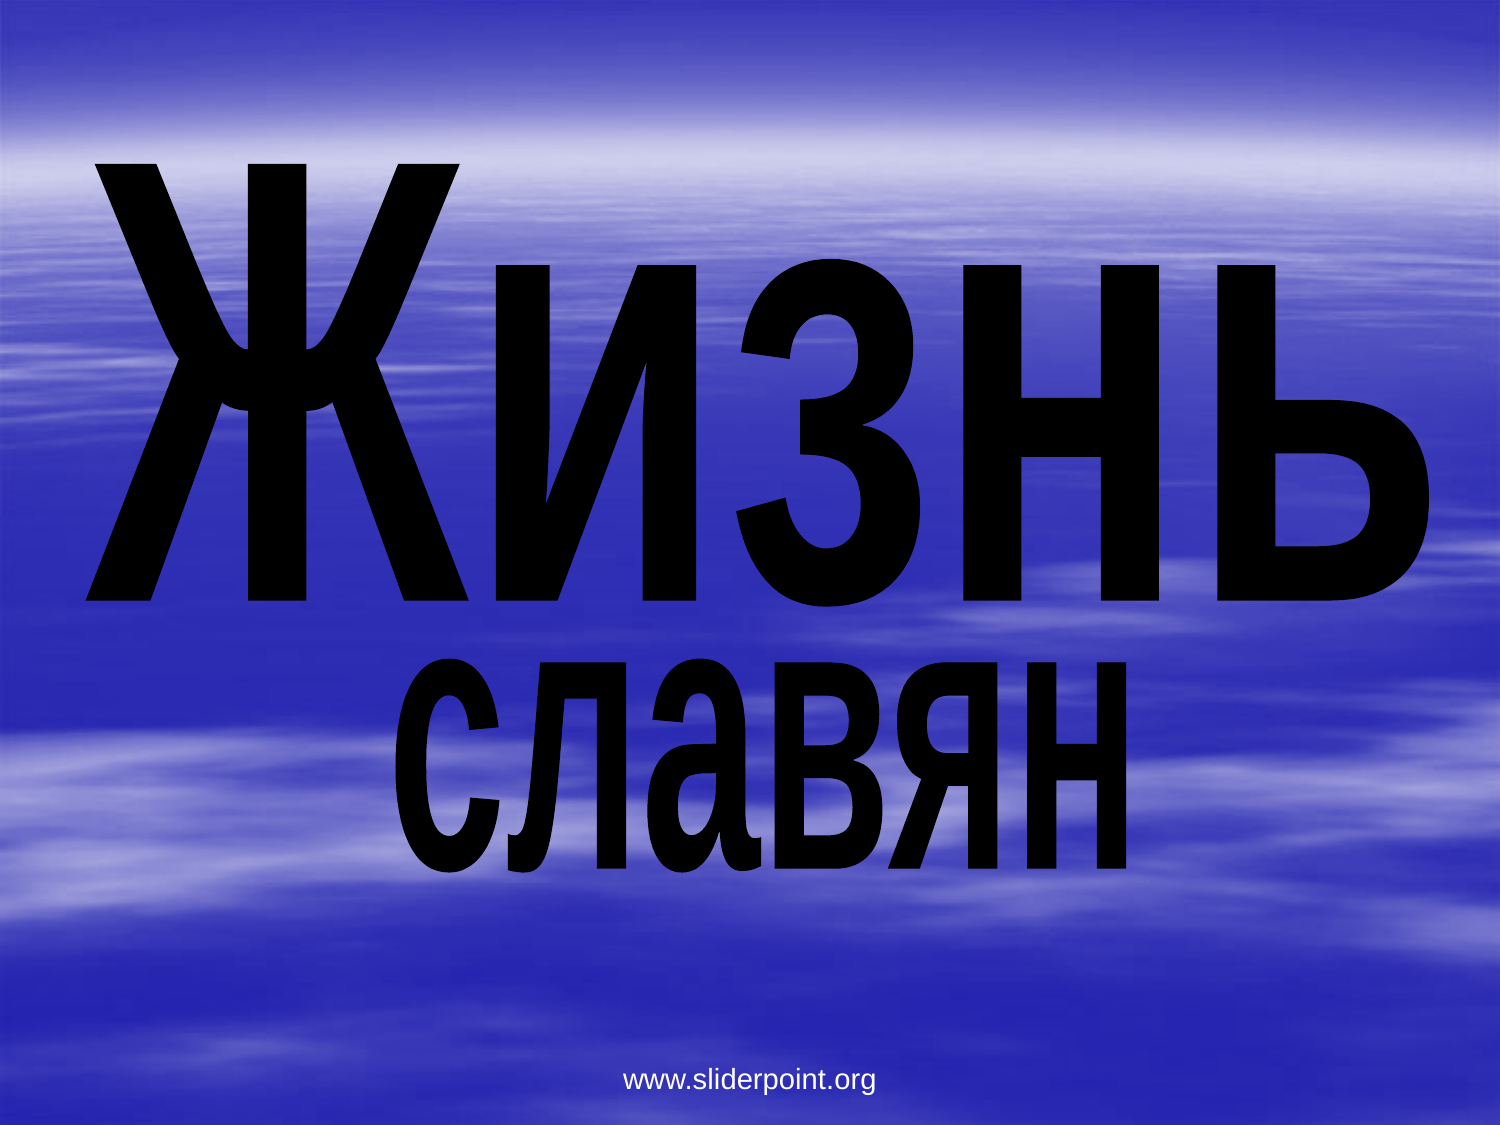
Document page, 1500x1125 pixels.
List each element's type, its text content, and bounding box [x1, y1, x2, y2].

footer www.sliderpoint.org [512, 1024, 988, 1103]
